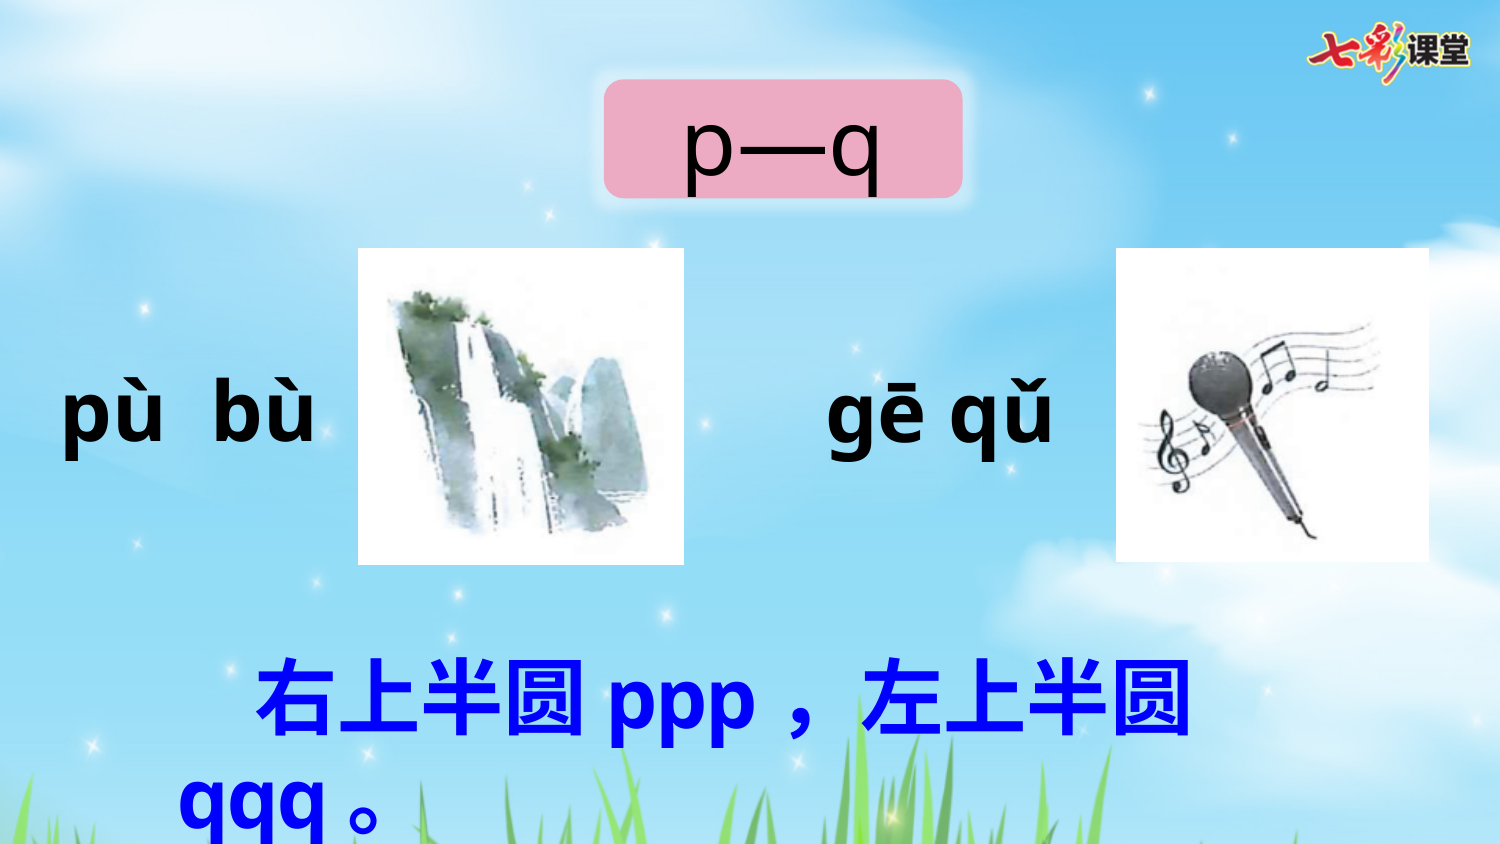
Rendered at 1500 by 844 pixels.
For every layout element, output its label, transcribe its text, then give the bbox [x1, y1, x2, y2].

picture [0, 0, 1500, 844]
text_box p—q [602, 78, 964, 200]
text_box gē qǔ [810, 351, 1071, 467]
text_box pù bù [45, 351, 334, 466]
text_box 右上半圆ppp，左上半圆qqq。 [168, 641, 1365, 844]
